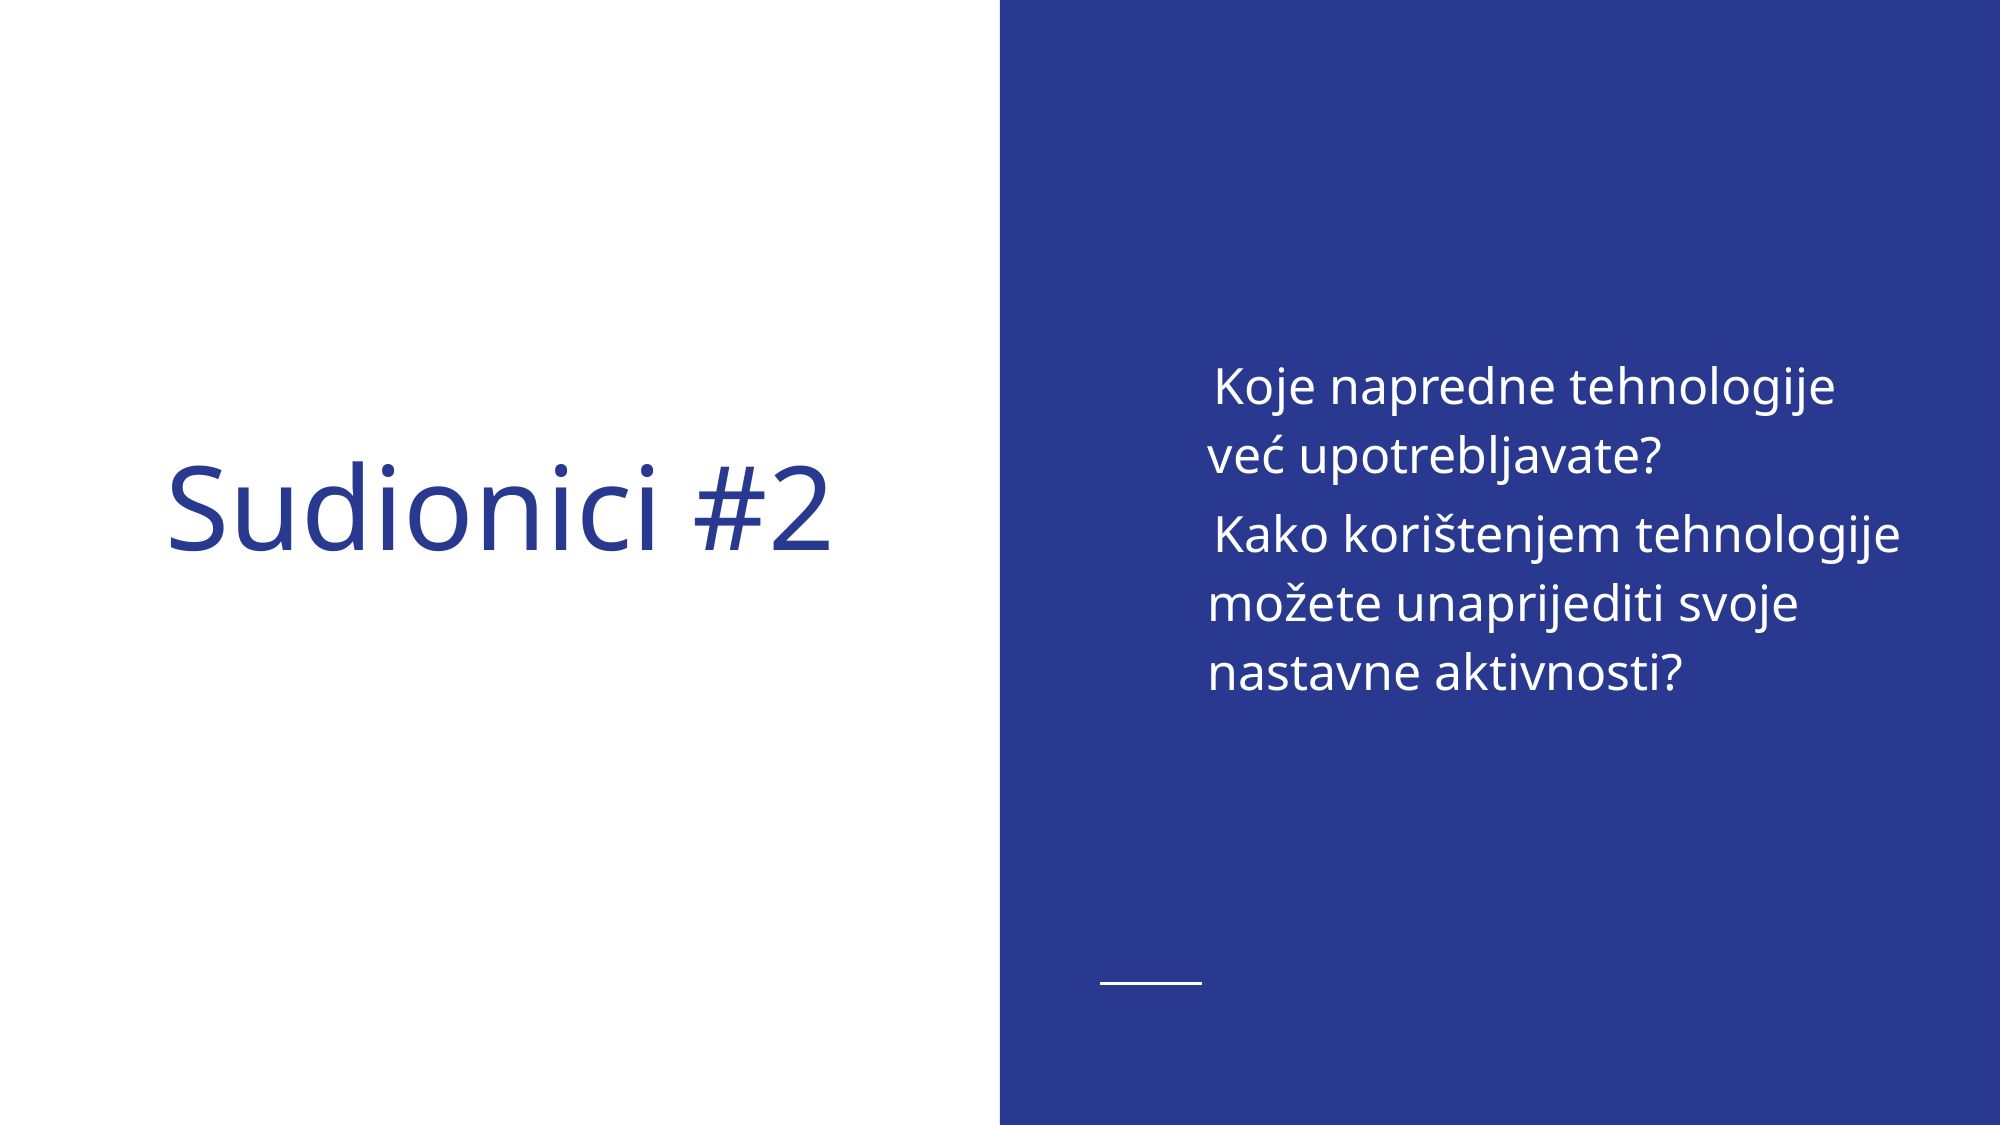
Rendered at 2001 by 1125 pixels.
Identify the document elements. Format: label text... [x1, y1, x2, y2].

list Koje napredne tehnologije već upotrebljavate? Kako korištenjem tehnologije možete unaprijediti svoje nastavne aktivnosti? [1080, 158, 1920, 967]
title Sudionici #2 [58, 251, 943, 594]
